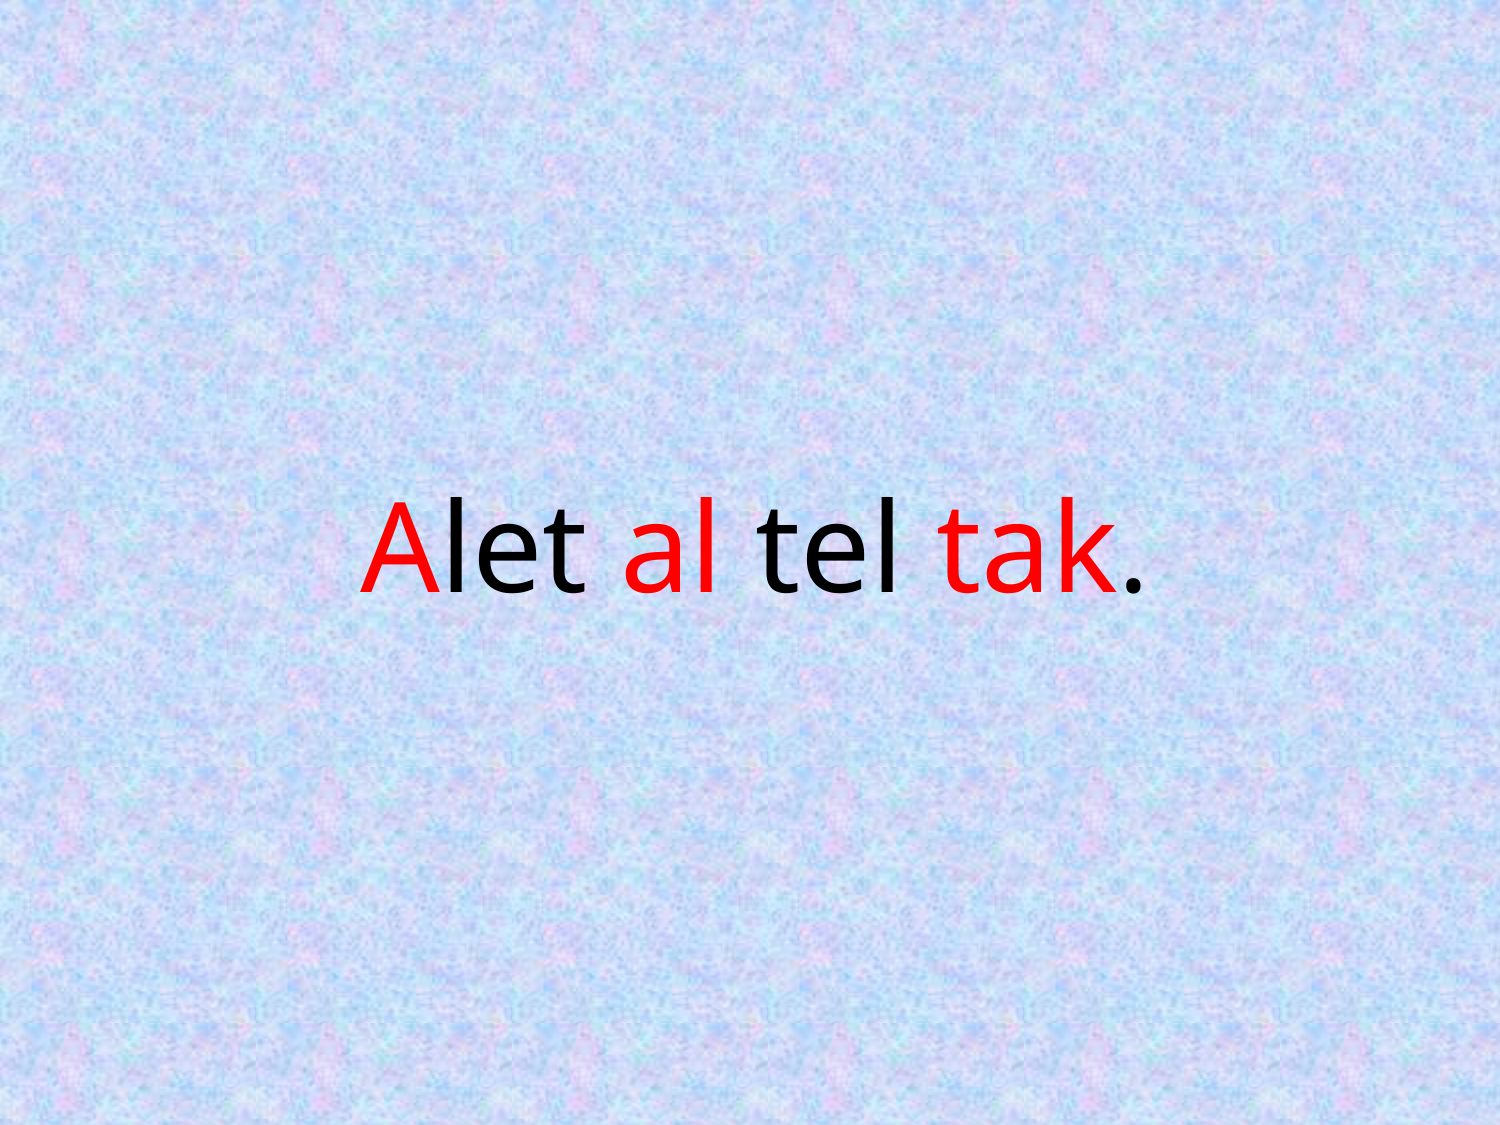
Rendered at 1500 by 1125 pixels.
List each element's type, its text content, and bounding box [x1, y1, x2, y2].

title Alet al tel tak. [117, 421, 1393, 663]
picture [0, 0, 1500, 1125]
